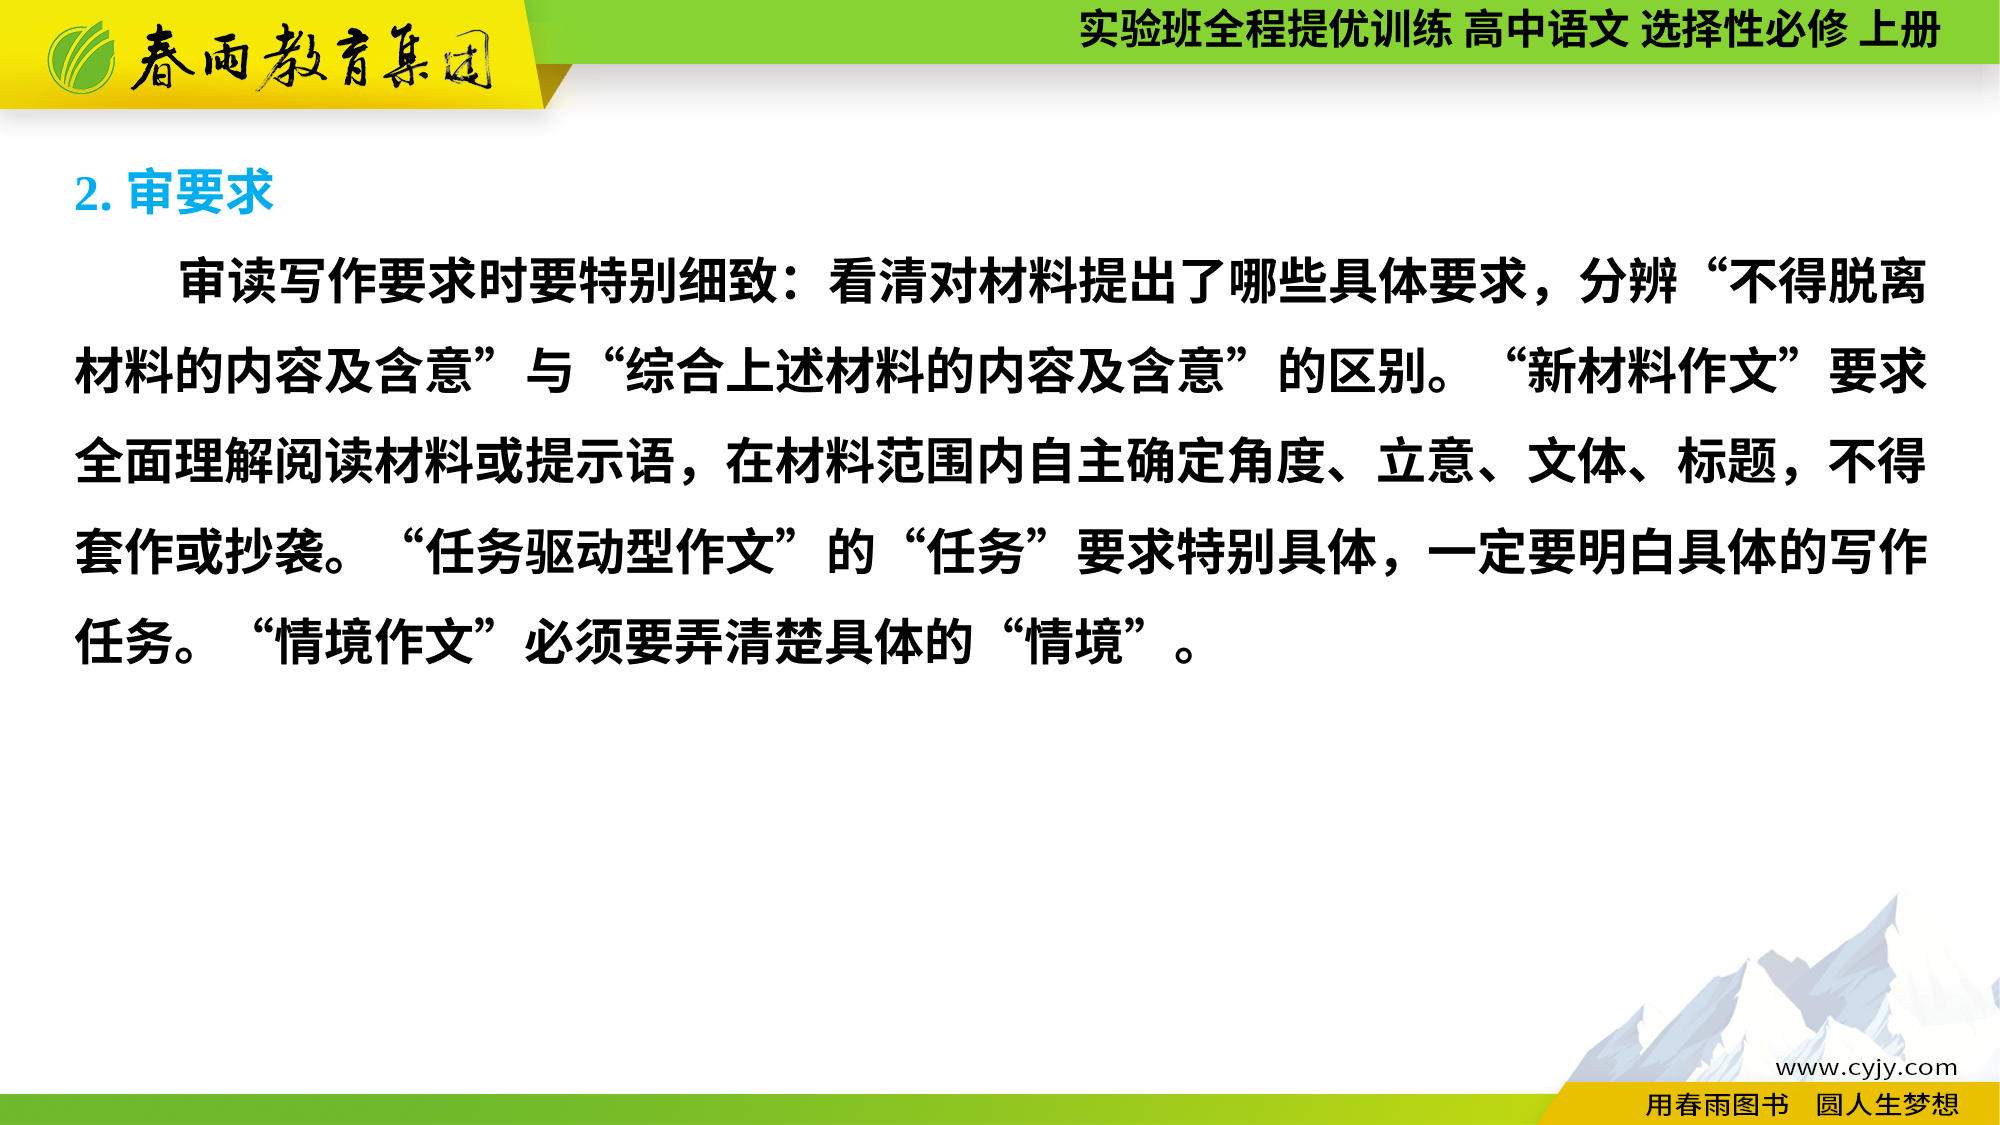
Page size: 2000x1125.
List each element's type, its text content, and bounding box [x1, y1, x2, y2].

picture [0, 0, 2000, 1125]
list 2.审要求 审读写作要求时要特别细致：看清对材料提出了哪些具体要求，分辨“不得脱离材料的内容及含意”与“综合上述材料的内容及含意”的区别。“新材料作文”要求全面理解阅读材料或提示语，在材料范围内自主确定角度、立意、文体、标题，不得套作或抄袭。“任务驱动型作文”的“任务”要求特别具体，一定要明白具体的写作任务。“情境作文”必须要弄清楚具体的“情境”。 [59, 122, 1944, 683]
